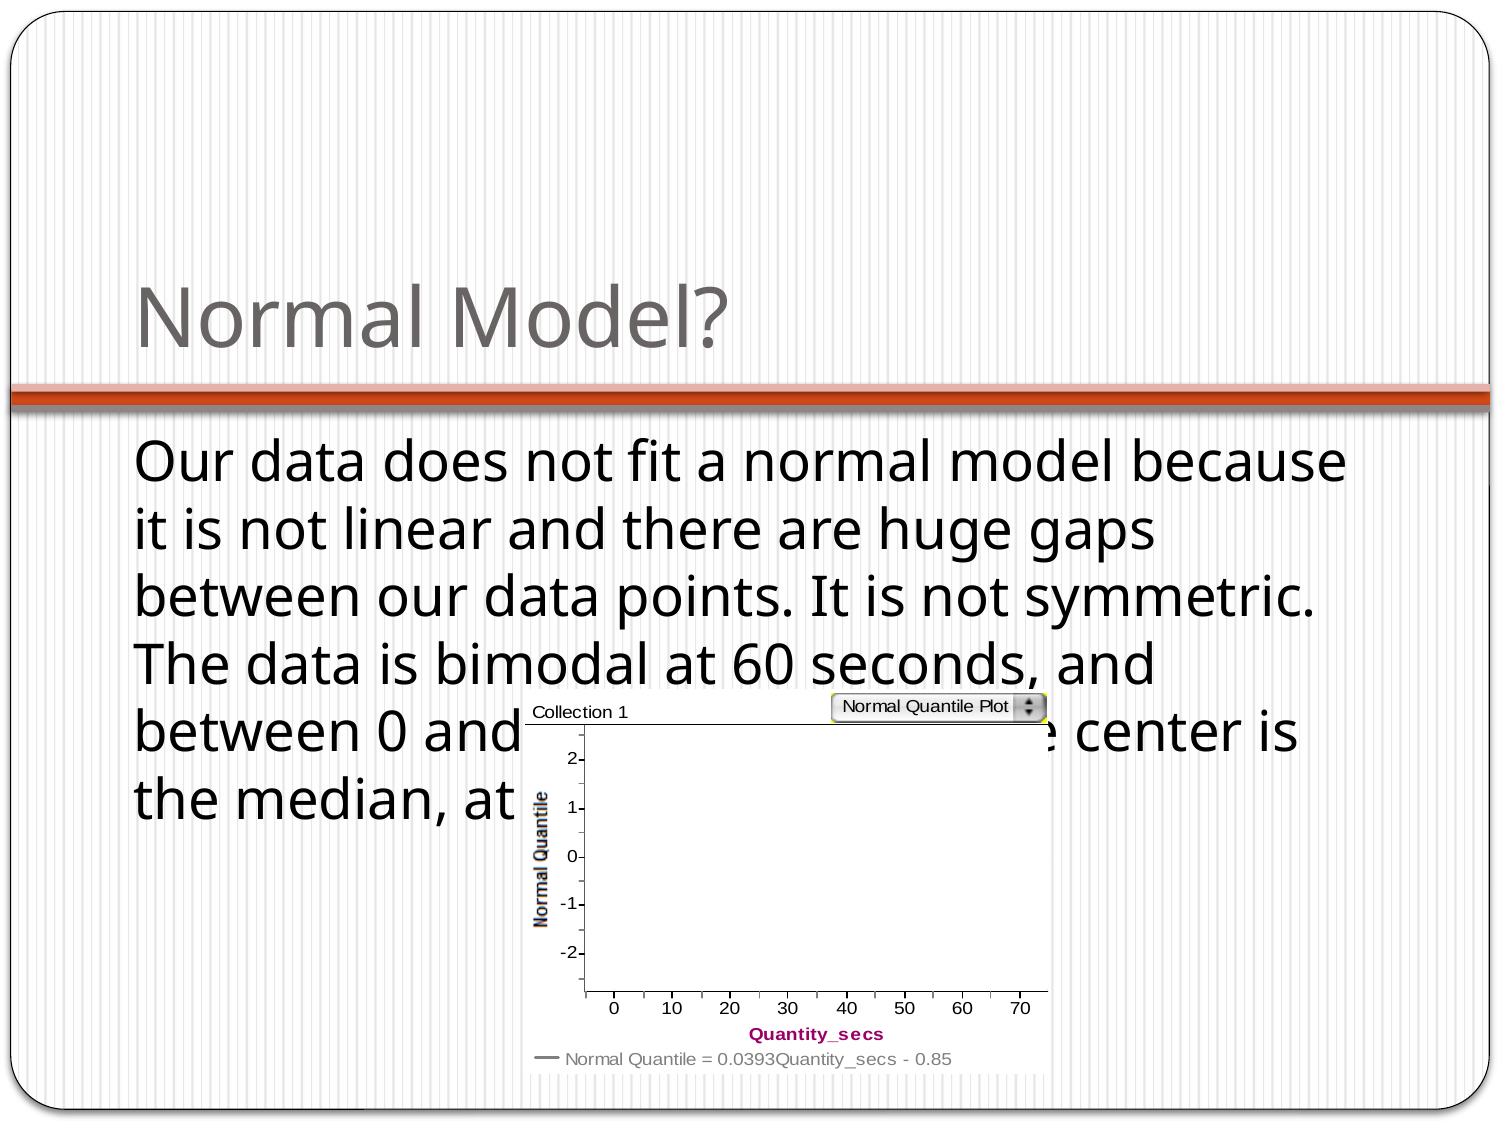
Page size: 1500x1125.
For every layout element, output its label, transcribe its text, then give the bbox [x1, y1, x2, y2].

title Normal Model? [118, 156, 1394, 380]
picture [524, 688, 1051, 1076]
list Our data does not fit a normal model because it is not linear and there are huge gaps between our data points. It is not symmetric. The data is bimodal at 60 seconds, and between 0 and 5 seconds. Also, the center is the median, at 4.88 seconds. [118, 417, 1394, 638]
